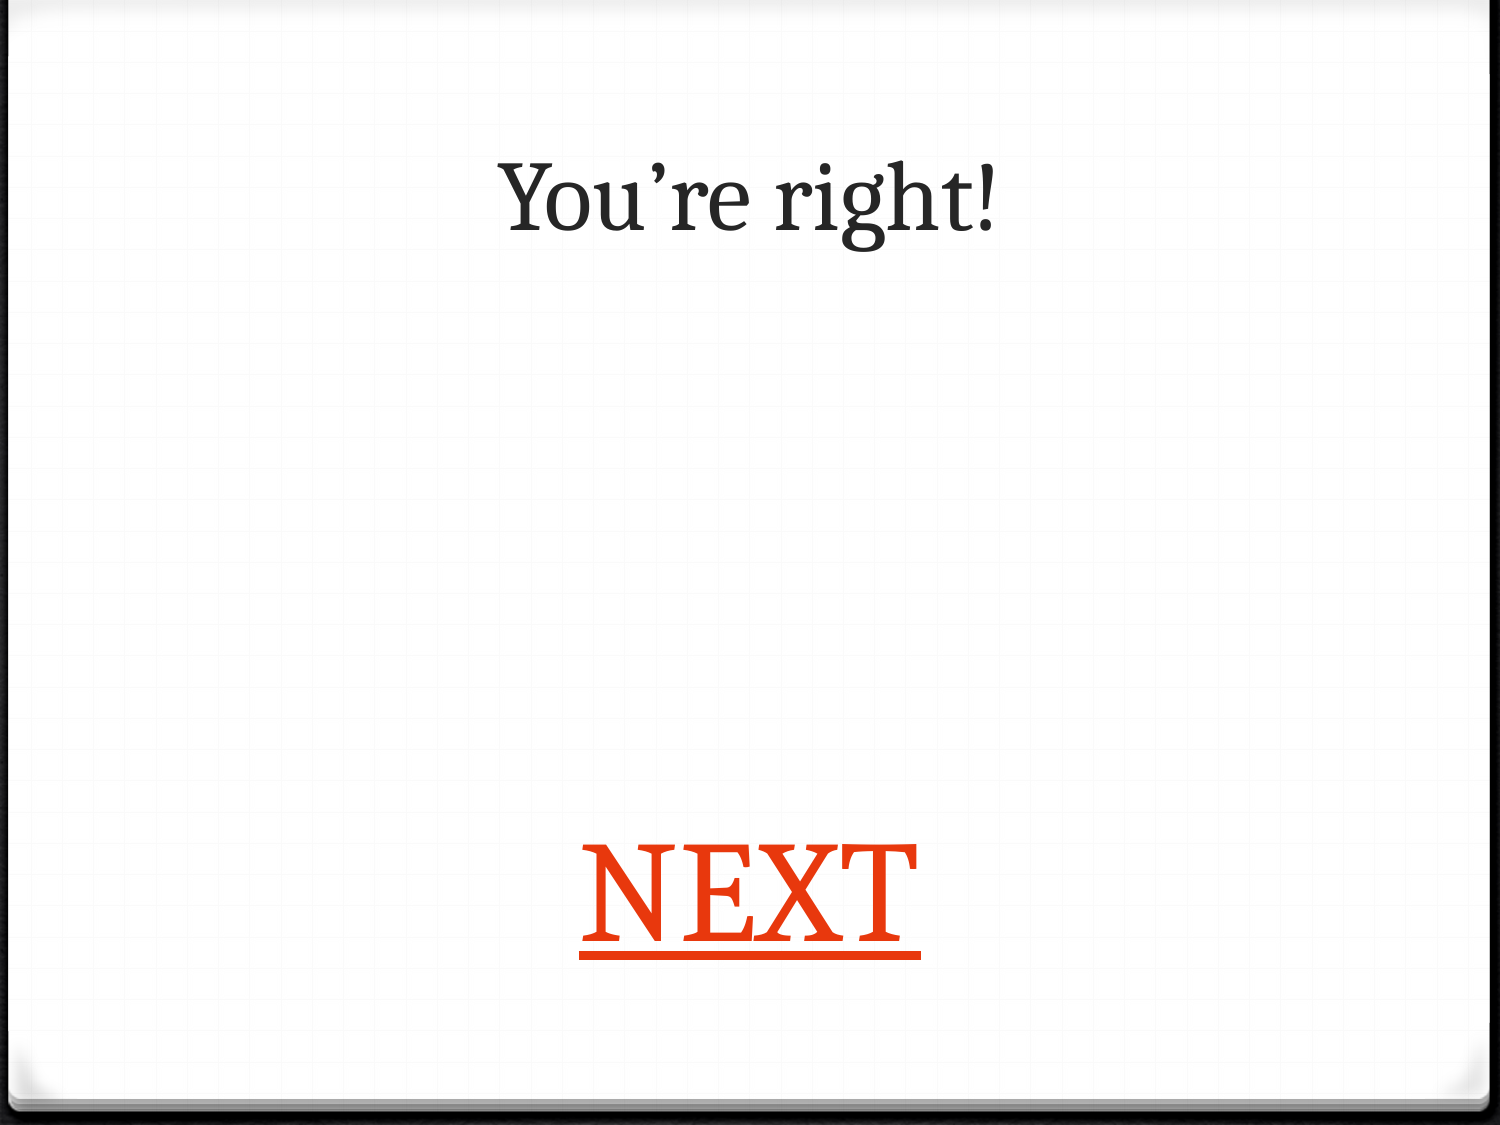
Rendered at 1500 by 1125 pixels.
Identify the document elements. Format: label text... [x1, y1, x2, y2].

list NEXT [137, 334, 1363, 983]
picture [0, 0, 1500, 1125]
title You’re right! [90, 71, 1410, 309]
